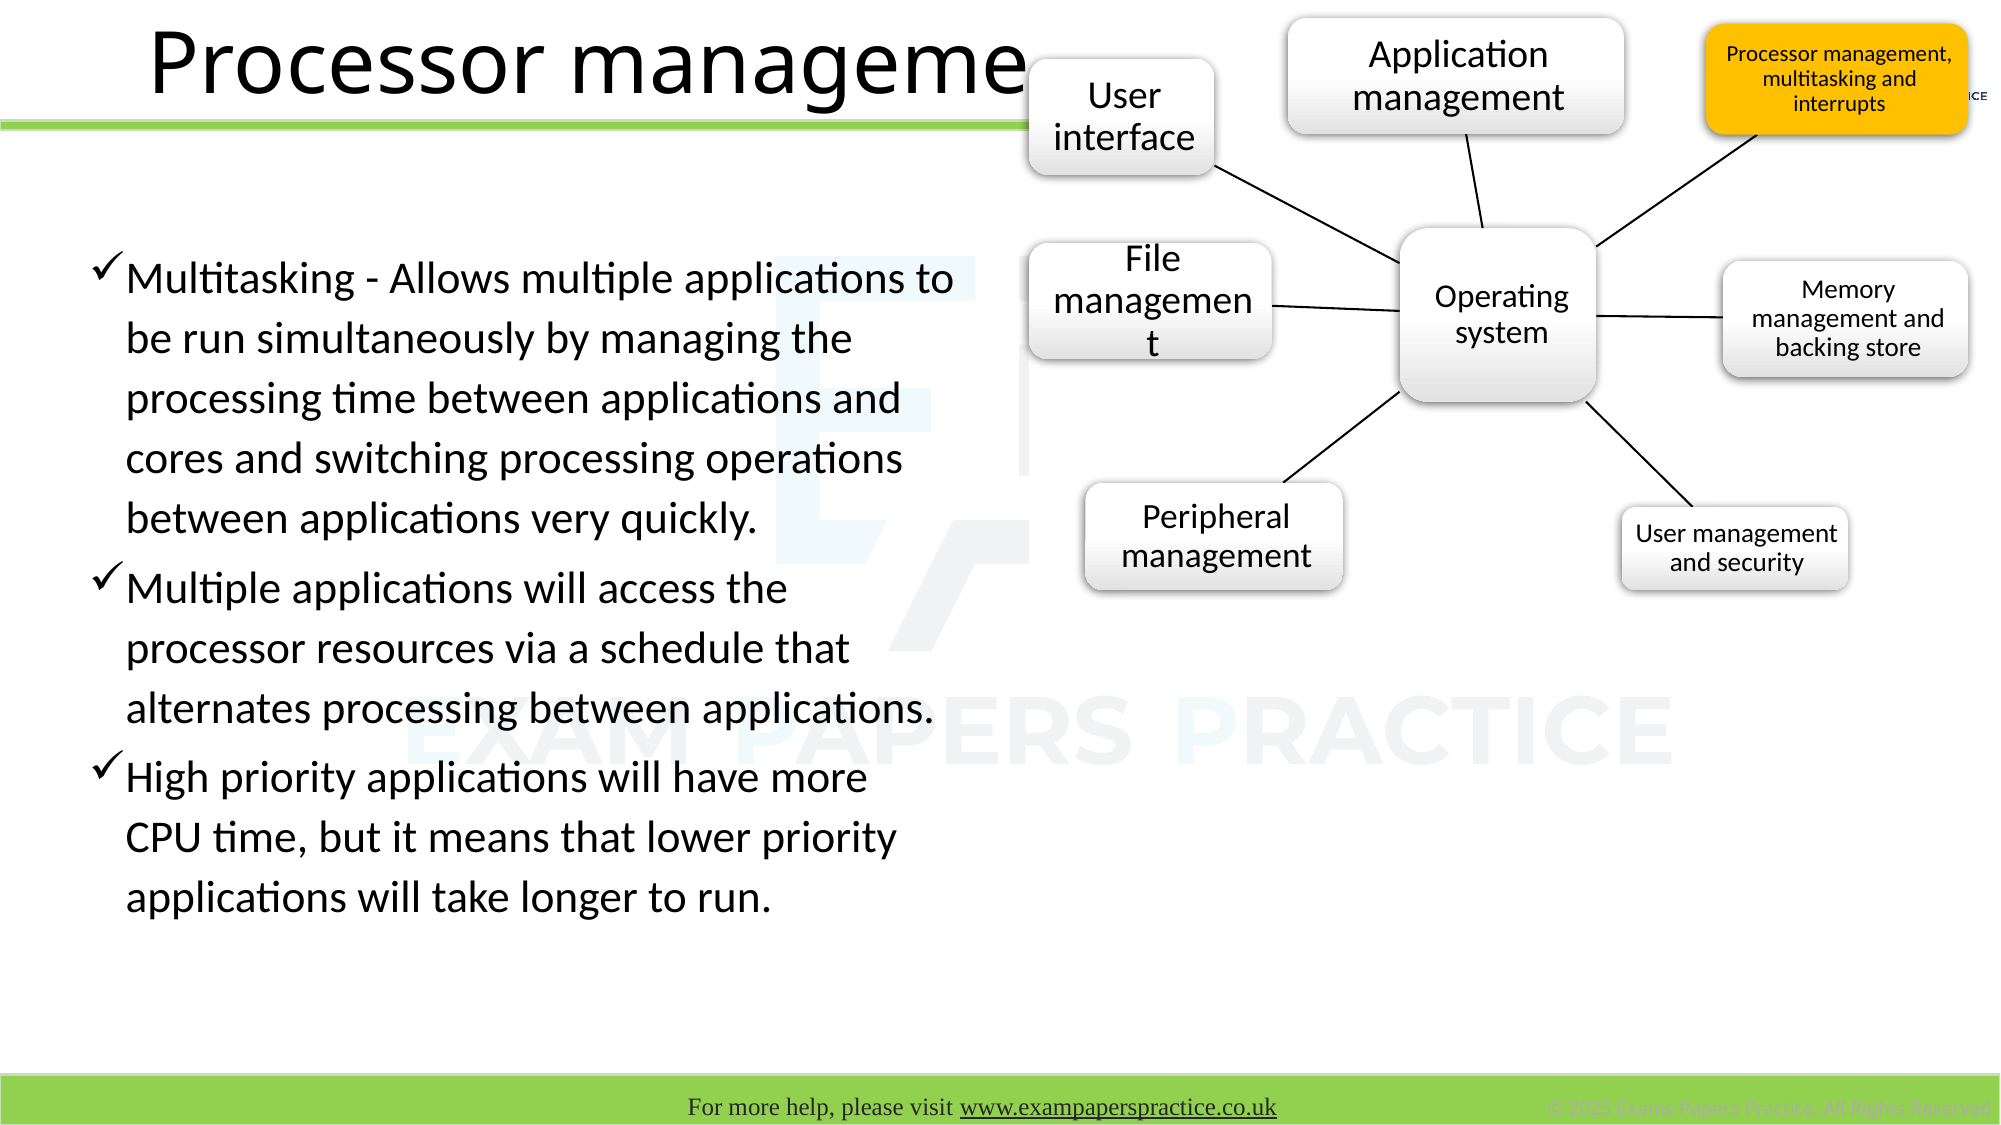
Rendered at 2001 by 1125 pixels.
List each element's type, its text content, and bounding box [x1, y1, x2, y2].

list Multitasking - Allows multiple applications to be run simultaneously by managing the processing time between applications and cores and switching processing operations between applications very quickly. Multiple applications will access the processor resources via a schedule that alternates processing between applications. High priority applications will have more CPU time, but it means that lower priority applications will take longer to run. [0, 235, 971, 950]
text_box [1028, 11, 1969, 591]
title Processor management [132, 11, 1028, 121]
